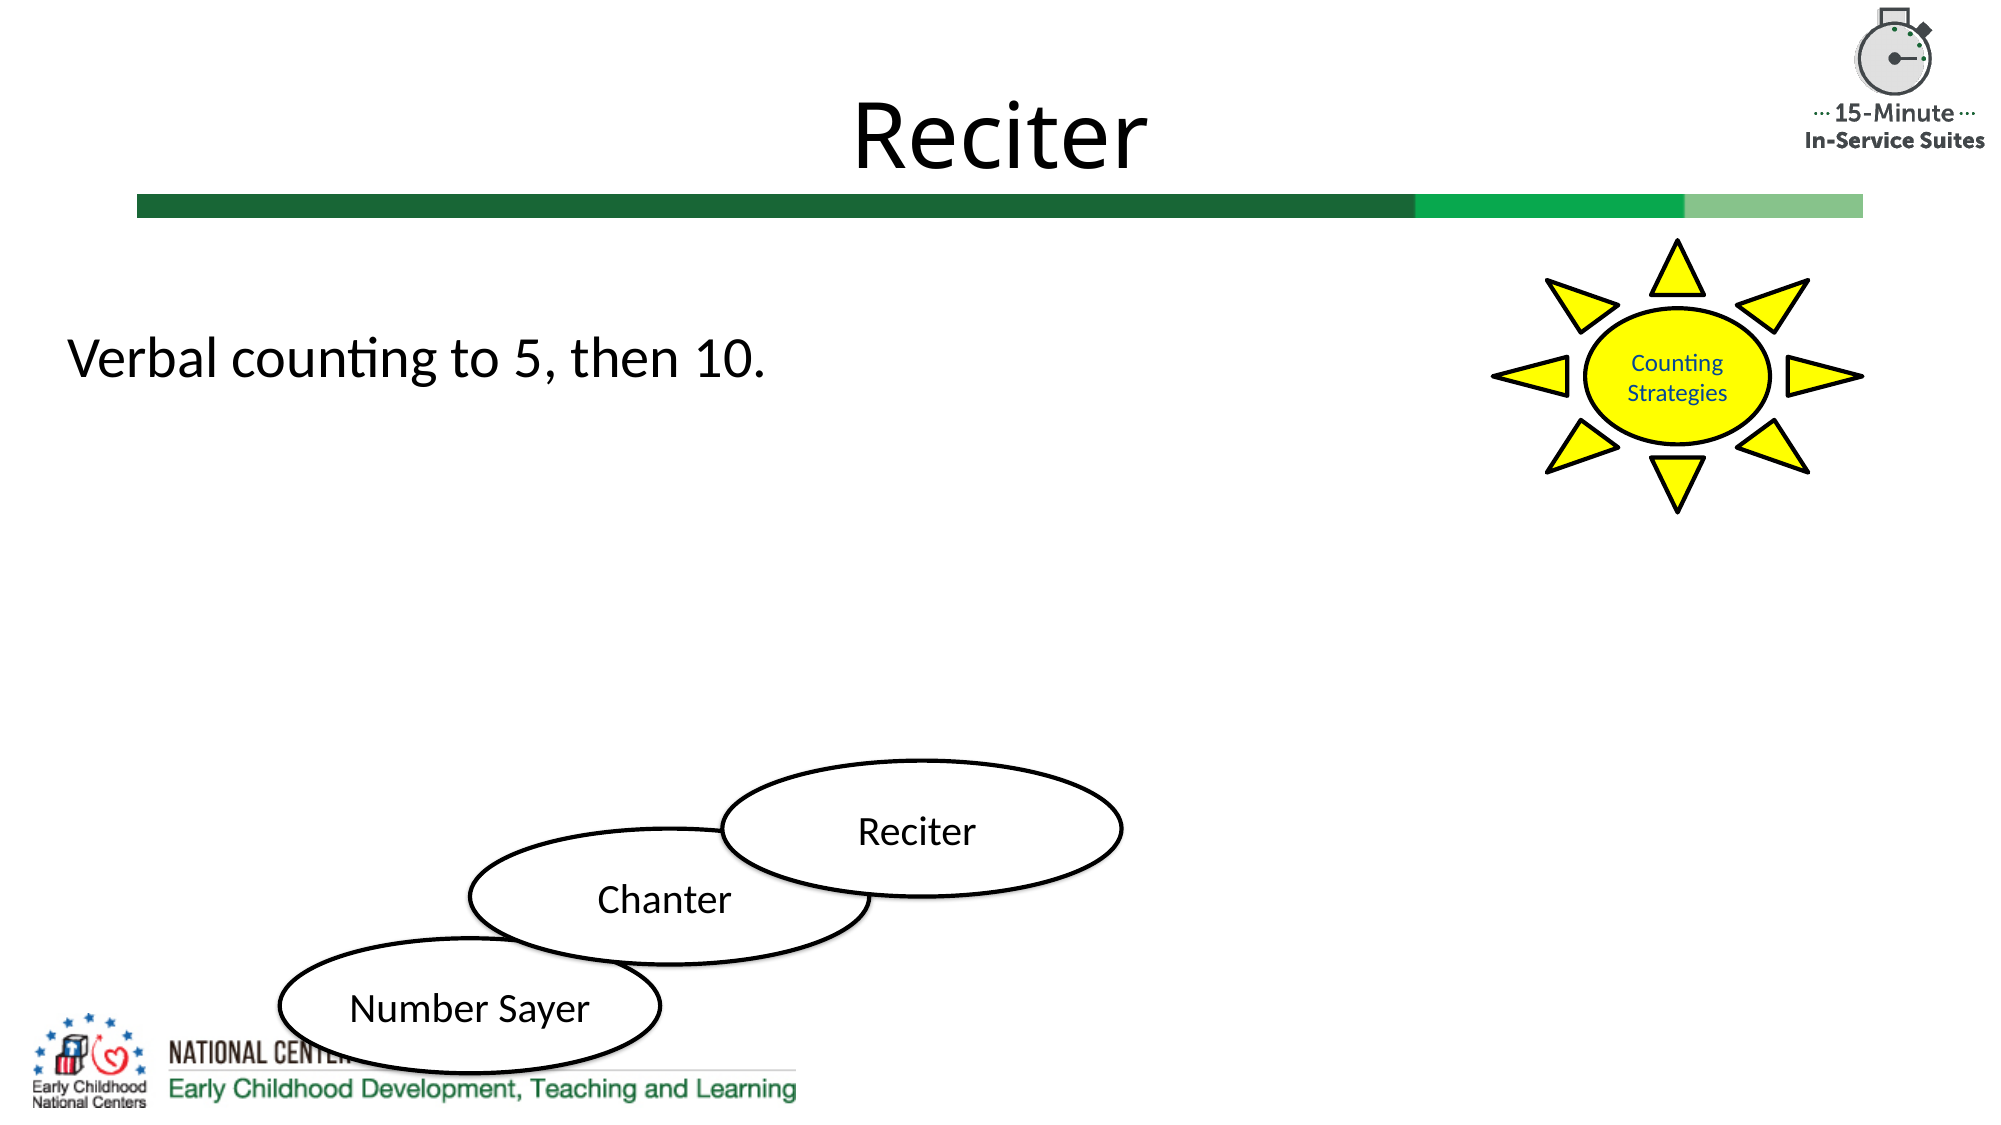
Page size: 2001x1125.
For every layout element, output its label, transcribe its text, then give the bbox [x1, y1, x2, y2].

picture [1790, 0, 1999, 161]
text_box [1492, 240, 1863, 513]
list Verbal counting to 5, then 10. [0, 319, 1610, 979]
title Reciter [137, 59, 1863, 218]
picture [33, 1013, 796, 1108]
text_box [722, 760, 1122, 897]
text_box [279, 828, 870, 1074]
